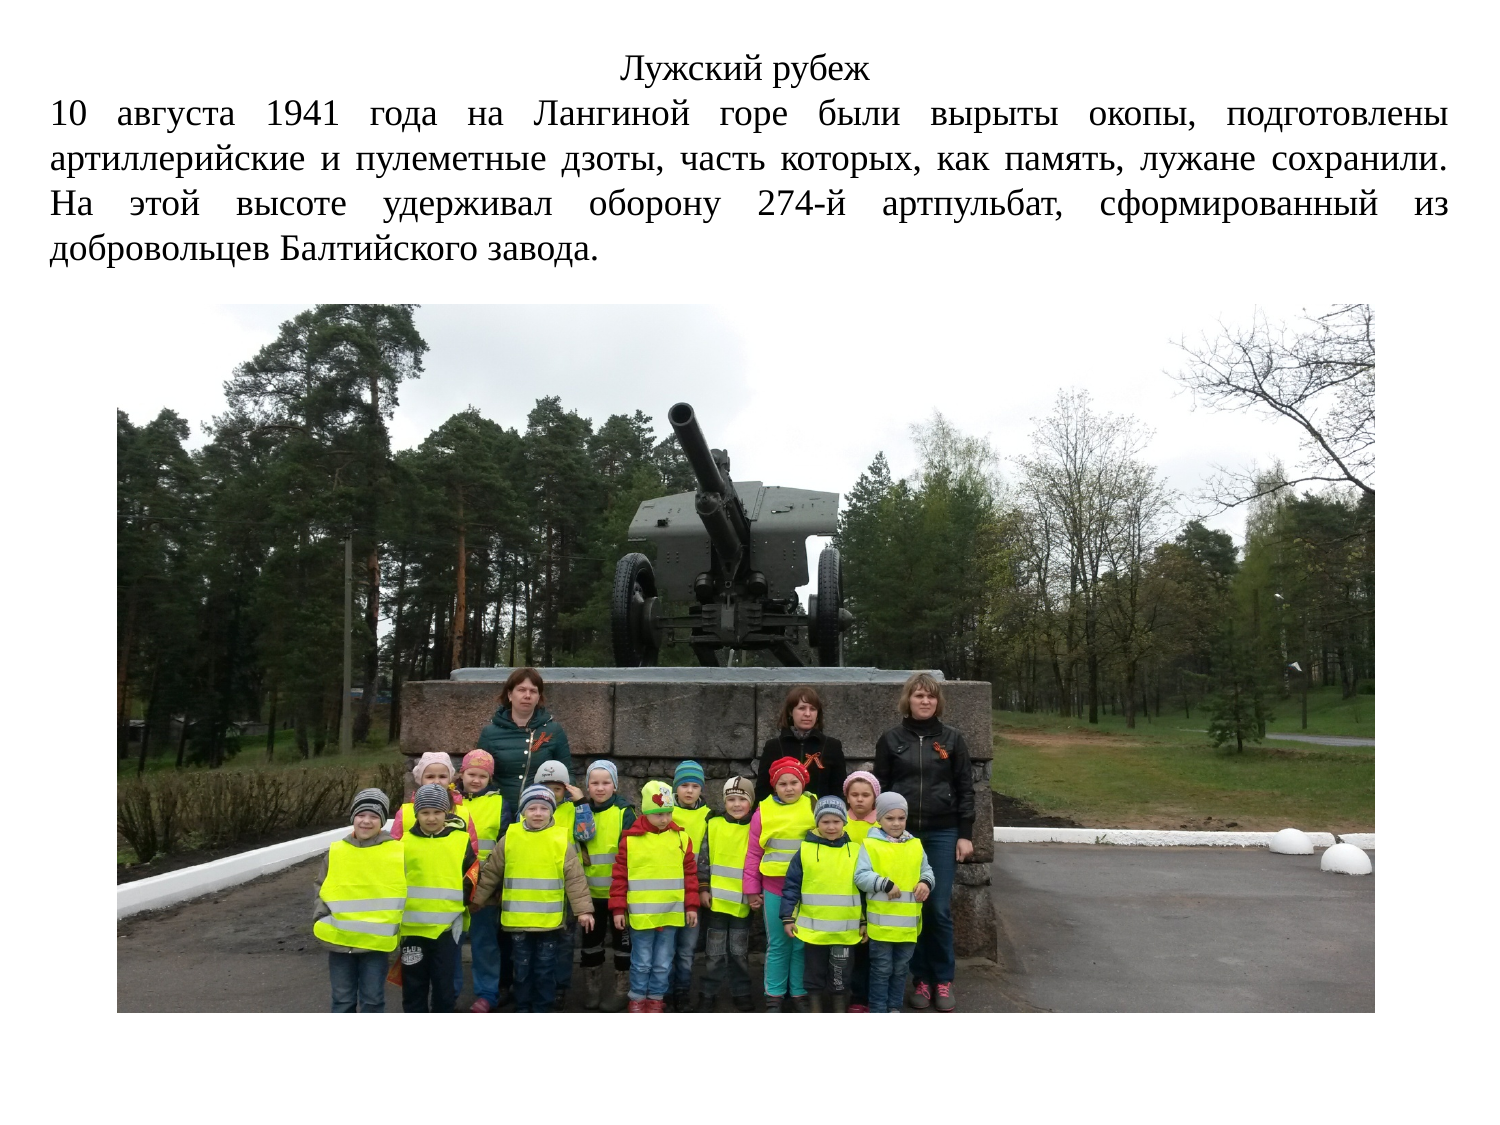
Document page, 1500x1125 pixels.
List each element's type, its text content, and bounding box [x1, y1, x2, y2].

picture [116, 304, 1376, 1013]
text_box Лужский рубеж 10 августа 1941 года на Лангиной горе были вырыты окопы, подготовлены артиллерийские и пулеметные дзоты, часть которых, как память, лужане сохранили. На этой высоте удерживал оборону 274-й артпульбат, сформированный из добровольцев Балтийского завода. [35, 35, 1465, 275]
